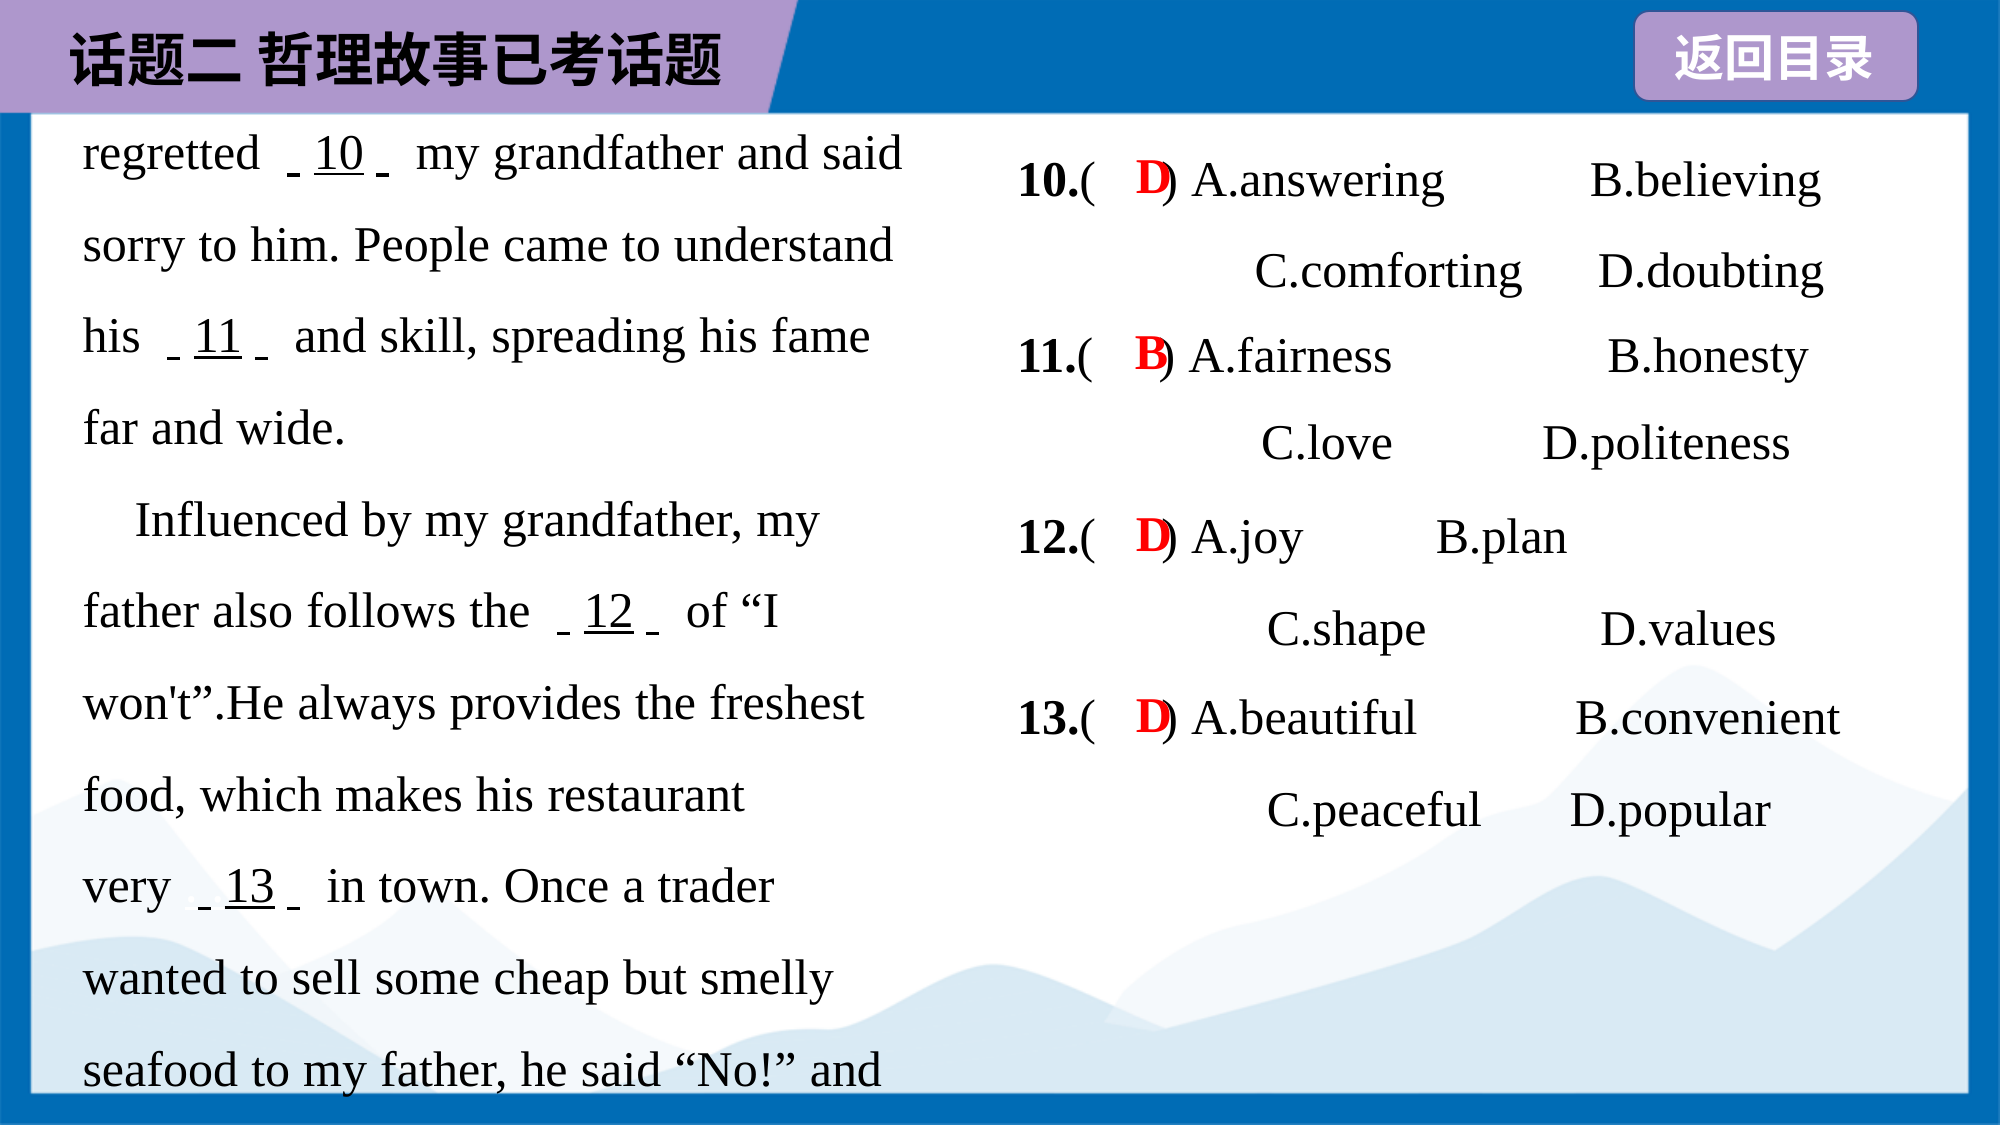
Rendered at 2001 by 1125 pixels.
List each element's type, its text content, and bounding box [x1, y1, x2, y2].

text_box regretted . .10. . my grandfather and said sorry to him. People came to understand his . .11. . and skill, spreading his fame far and wide. Influenced by my grandfather, my father also follows the . .12. . of “I won't”.He always provides the freshest food, which makes his restaurant very . .13. . in town. Once a trader wanted to sell some cheap but smelly seafood to my father, he said “No!” and [82, 87, 984, 1097]
text_box D [1117, 116, 1190, 195]
text_box 10.( ) A.answering B.believing C.comforting D.doubting [1016, 114, 1919, 290]
text_box 13.( ) A.beautiful B.convenient C.peaceful D.popular [1016, 652, 1919, 869]
text_box D [1117, 654, 1190, 734]
picture [0, 0, 2000, 1125]
text_box 12.( ) A.joy B.plan C.shape D.values [1016, 471, 1919, 642]
text_box 11.( ) A.fairness B.honesty C.love D.politeness [1016, 290, 1919, 461]
text_box D [1117, 473, 1190, 553]
text_box B [1116, 292, 1187, 371]
